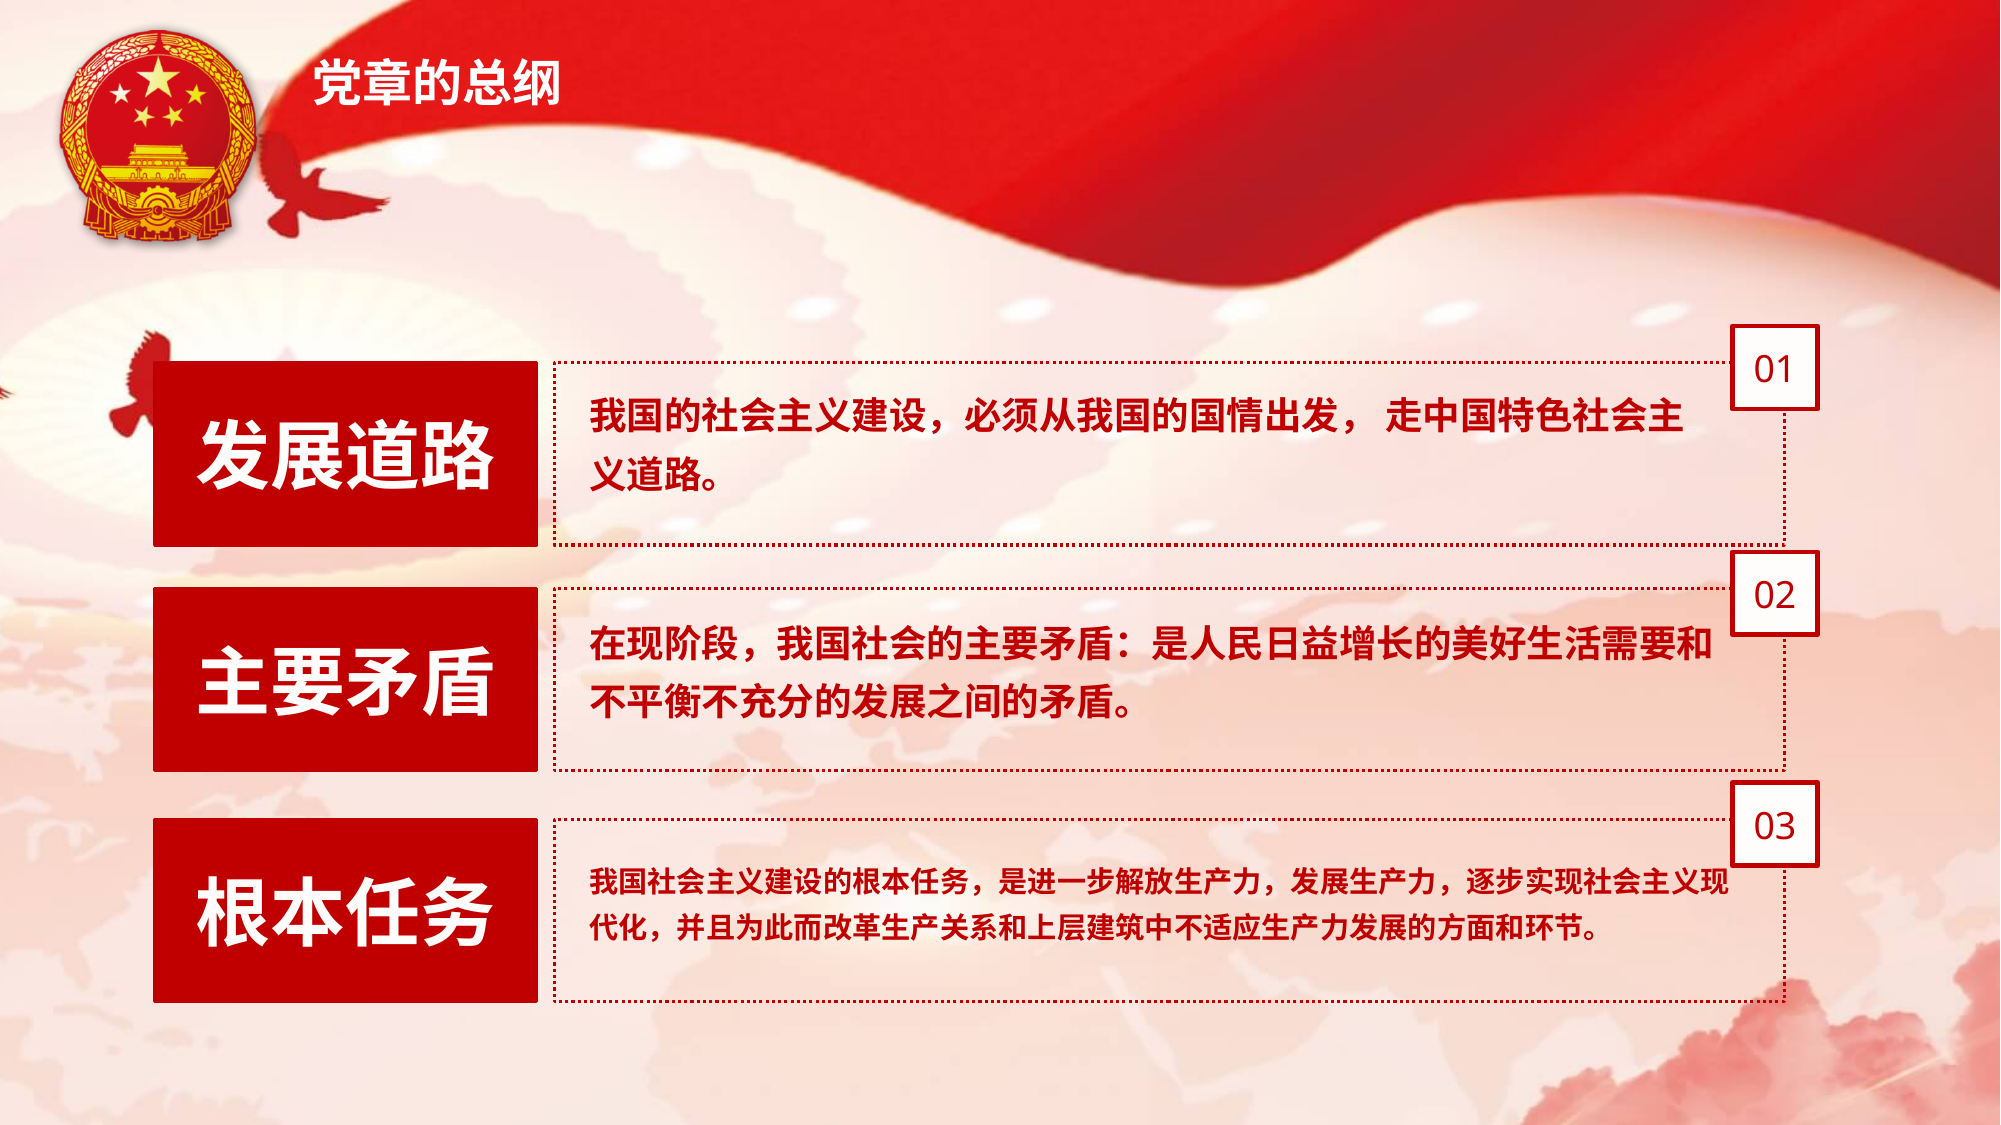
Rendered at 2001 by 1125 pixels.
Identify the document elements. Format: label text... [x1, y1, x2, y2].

picture [0, 0, 2000, 1125]
text_box 根本任务 [154, 819, 537, 1002]
text_box 党章的总纲 [297, 44, 1633, 120]
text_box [554, 588, 1785, 771]
text_box 01 [1732, 326, 1818, 410]
text_box 主要矛盾 [154, 588, 537, 771]
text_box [554, 362, 1785, 545]
text_box 发展道路 [154, 362, 537, 545]
text_box 03 [1732, 782, 1818, 866]
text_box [554, 819, 1785, 1002]
text_box 02 [1732, 551, 1818, 635]
